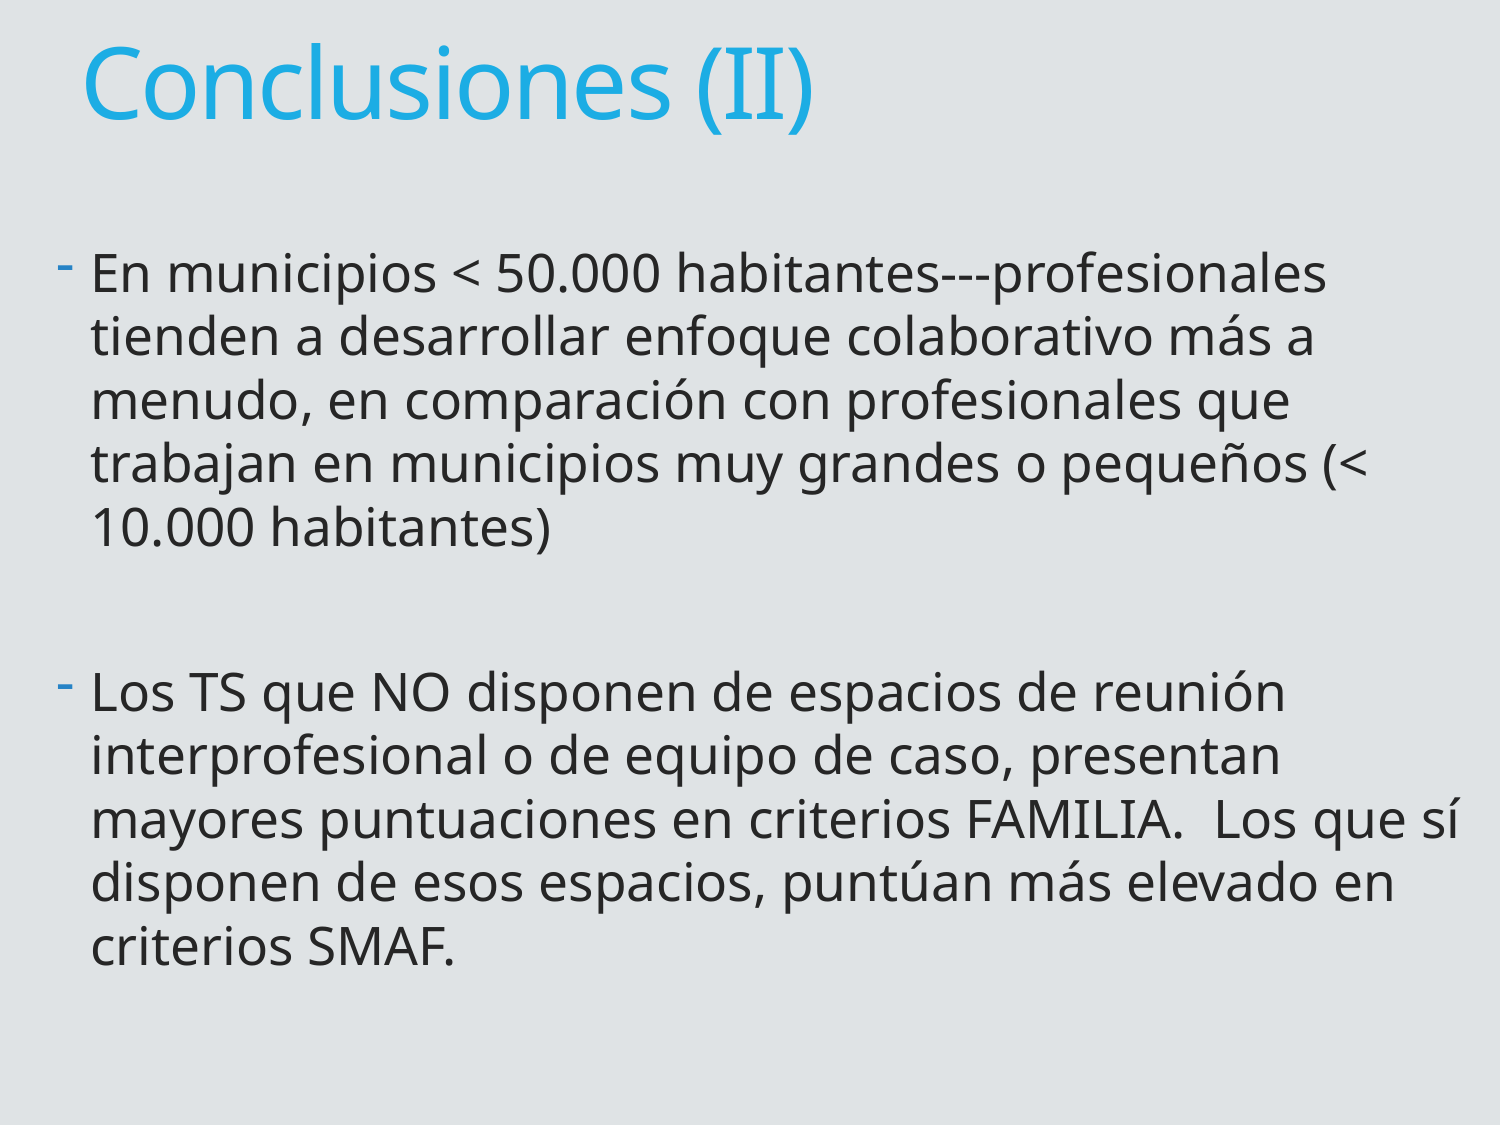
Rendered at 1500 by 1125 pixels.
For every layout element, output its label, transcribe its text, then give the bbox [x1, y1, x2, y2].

list En municipios < 50.000 habitantes---profesionales tienden a desarrollar enfoque colaborativo más a menudo, en comparación con profesionales que trabajan en municipios muy grandes o pequeños (< 10.000 habitantes) Los TS que NO disponen de espacios de reunión interprofesional o de equipo de caso, presentan mayores puntuaciones en criterios FAMILIA. Los que sí disponen de esos espacios, puntúan más elevado en criterios SMAF. [41, 149, 1483, 988]
text_box Conclusiones (II) [64, 1, 1391, 173]
